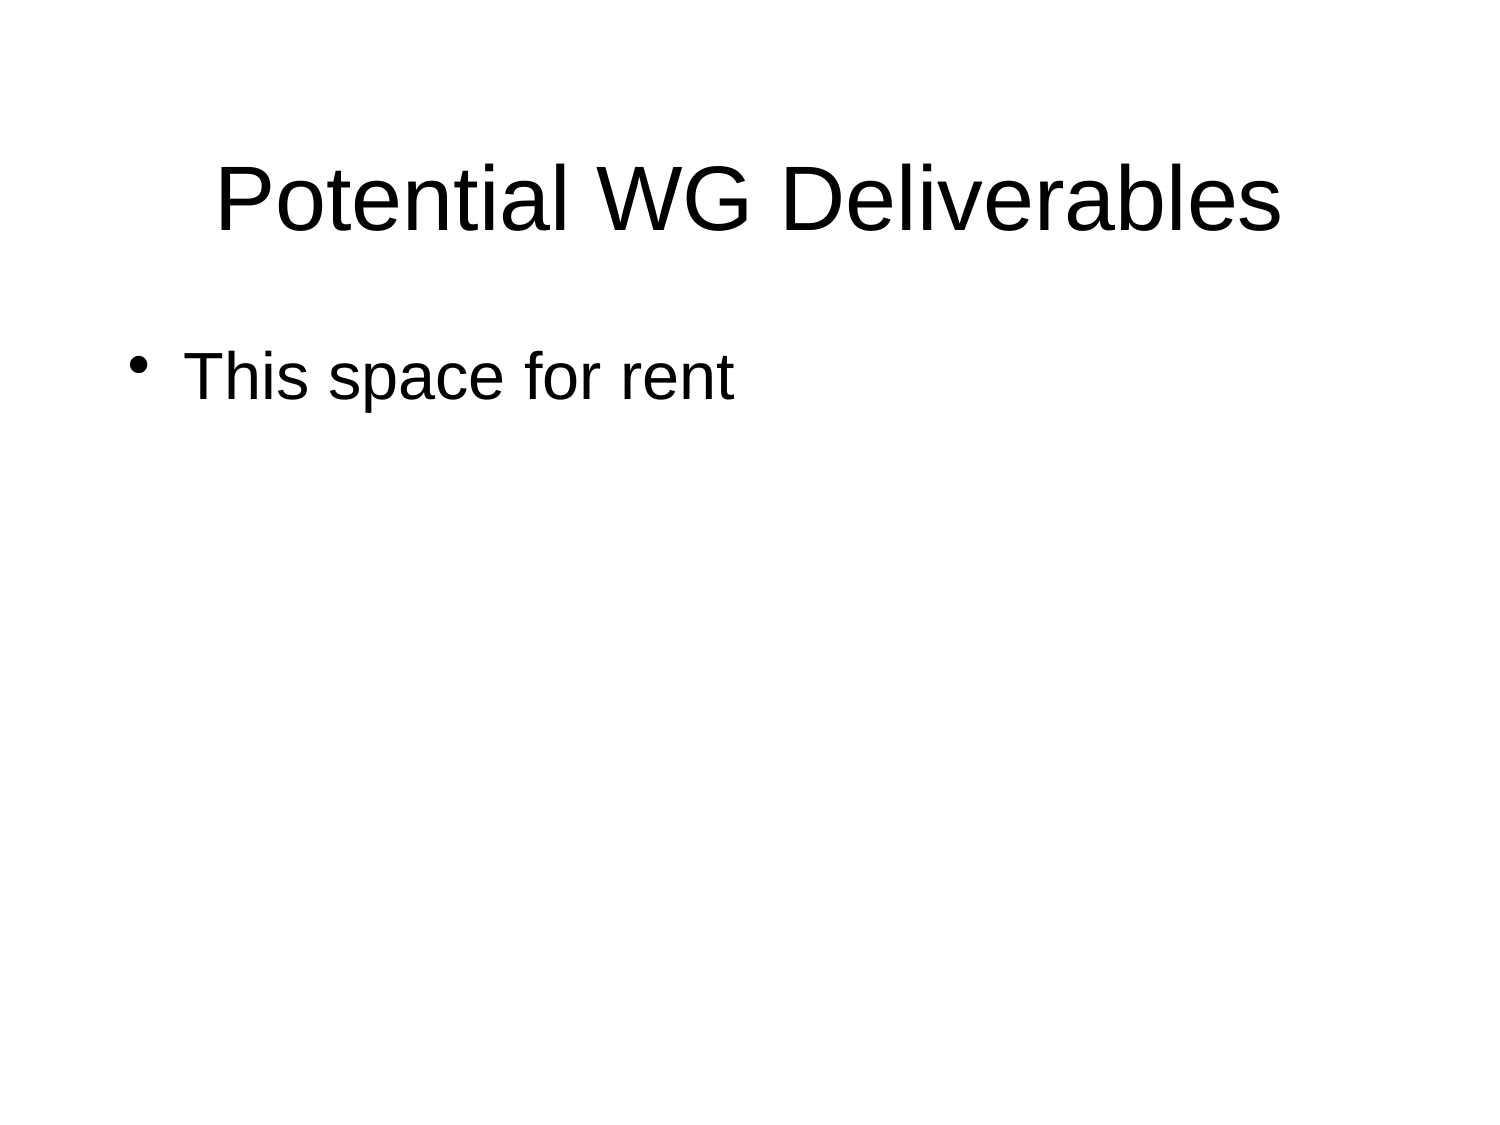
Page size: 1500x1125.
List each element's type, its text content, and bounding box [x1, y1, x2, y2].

title Potential WG Deliverables [112, 99, 1388, 288]
list This space for rent [112, 324, 1388, 1000]
